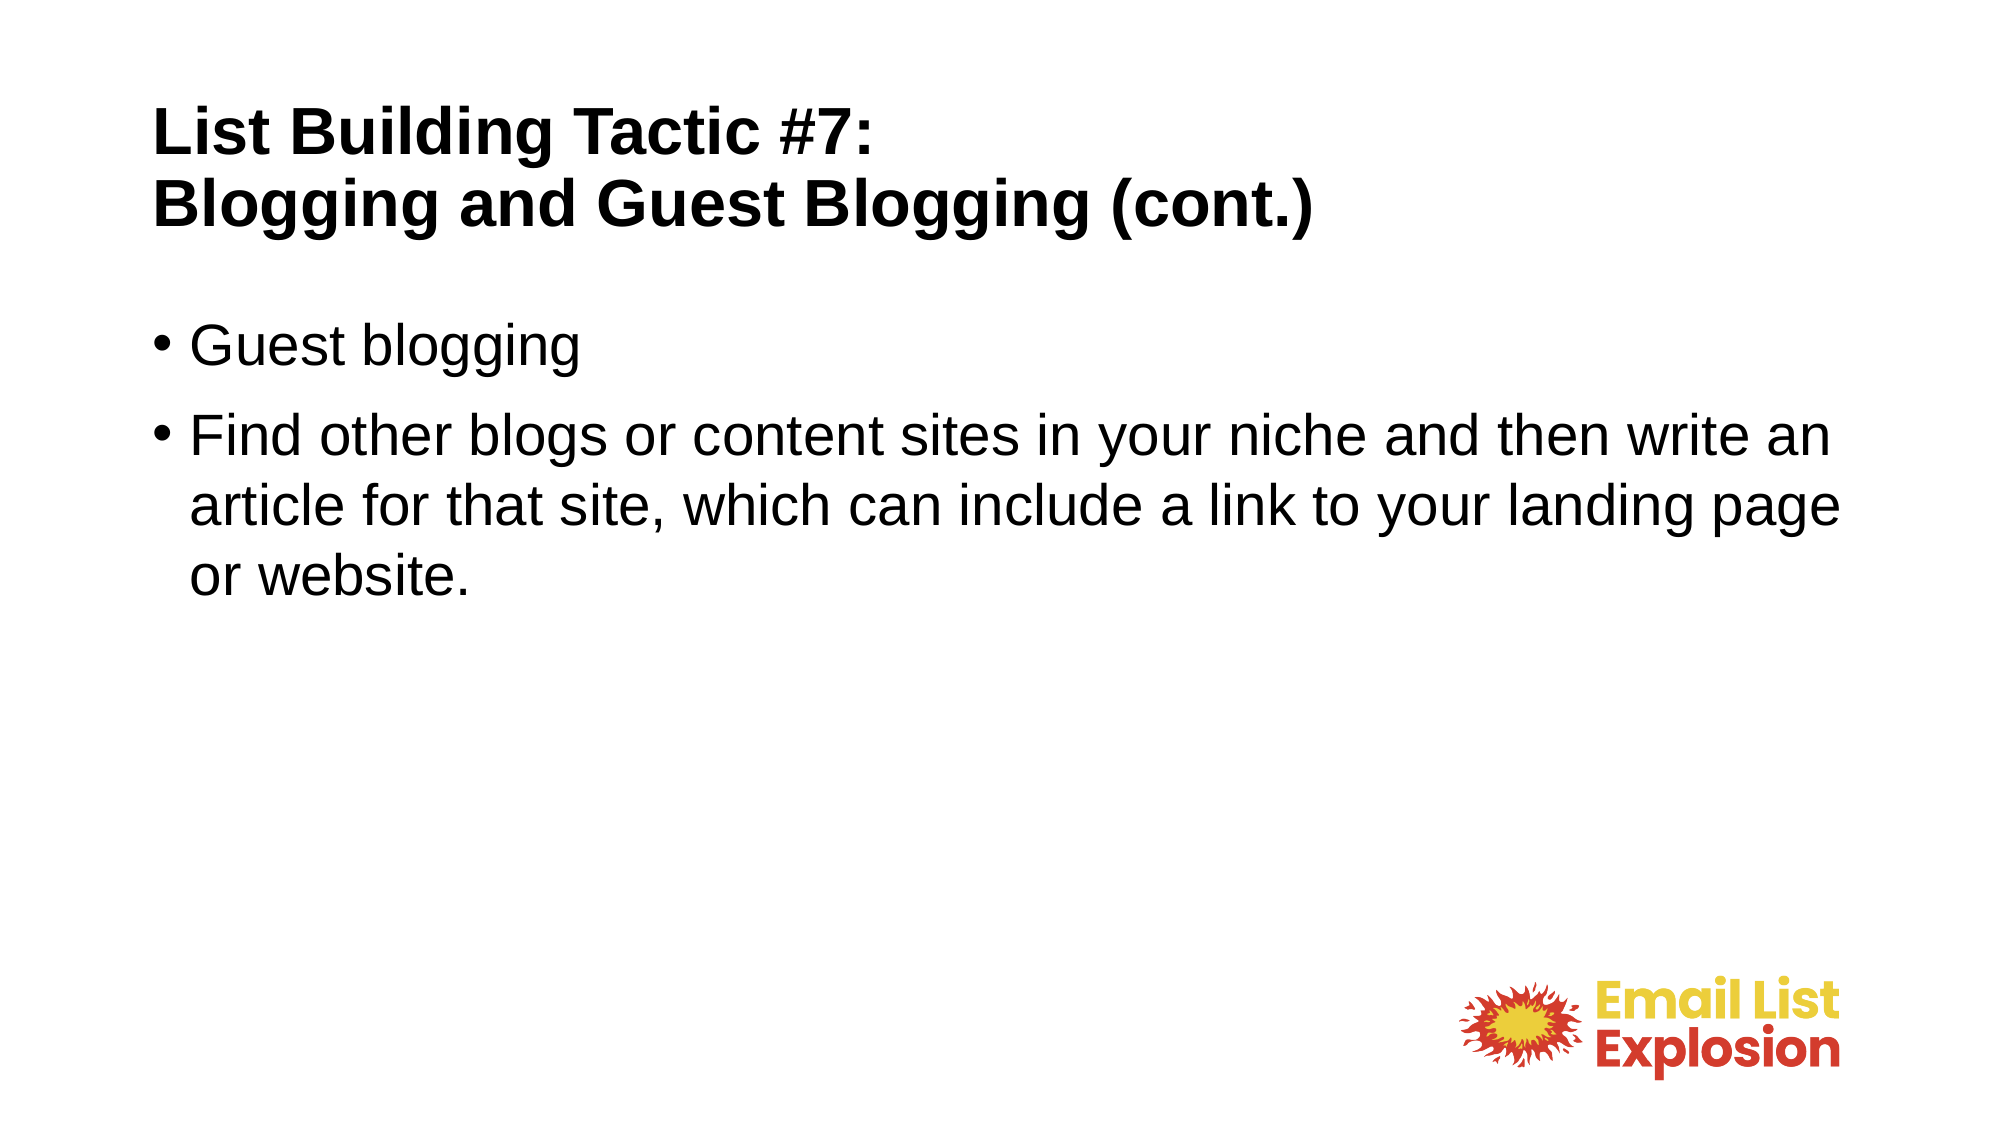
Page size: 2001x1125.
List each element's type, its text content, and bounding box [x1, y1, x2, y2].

picture [1448, 1014, 1849, 1103]
title List Building Tactic #7: Blogging and Guest Blogging (cont.) [137, 59, 1863, 278]
list Guest blogging Find other blogs or content sites in your niche and then write an article for that site, which can include a link to your landing page or website. [137, 299, 1863, 1014]
